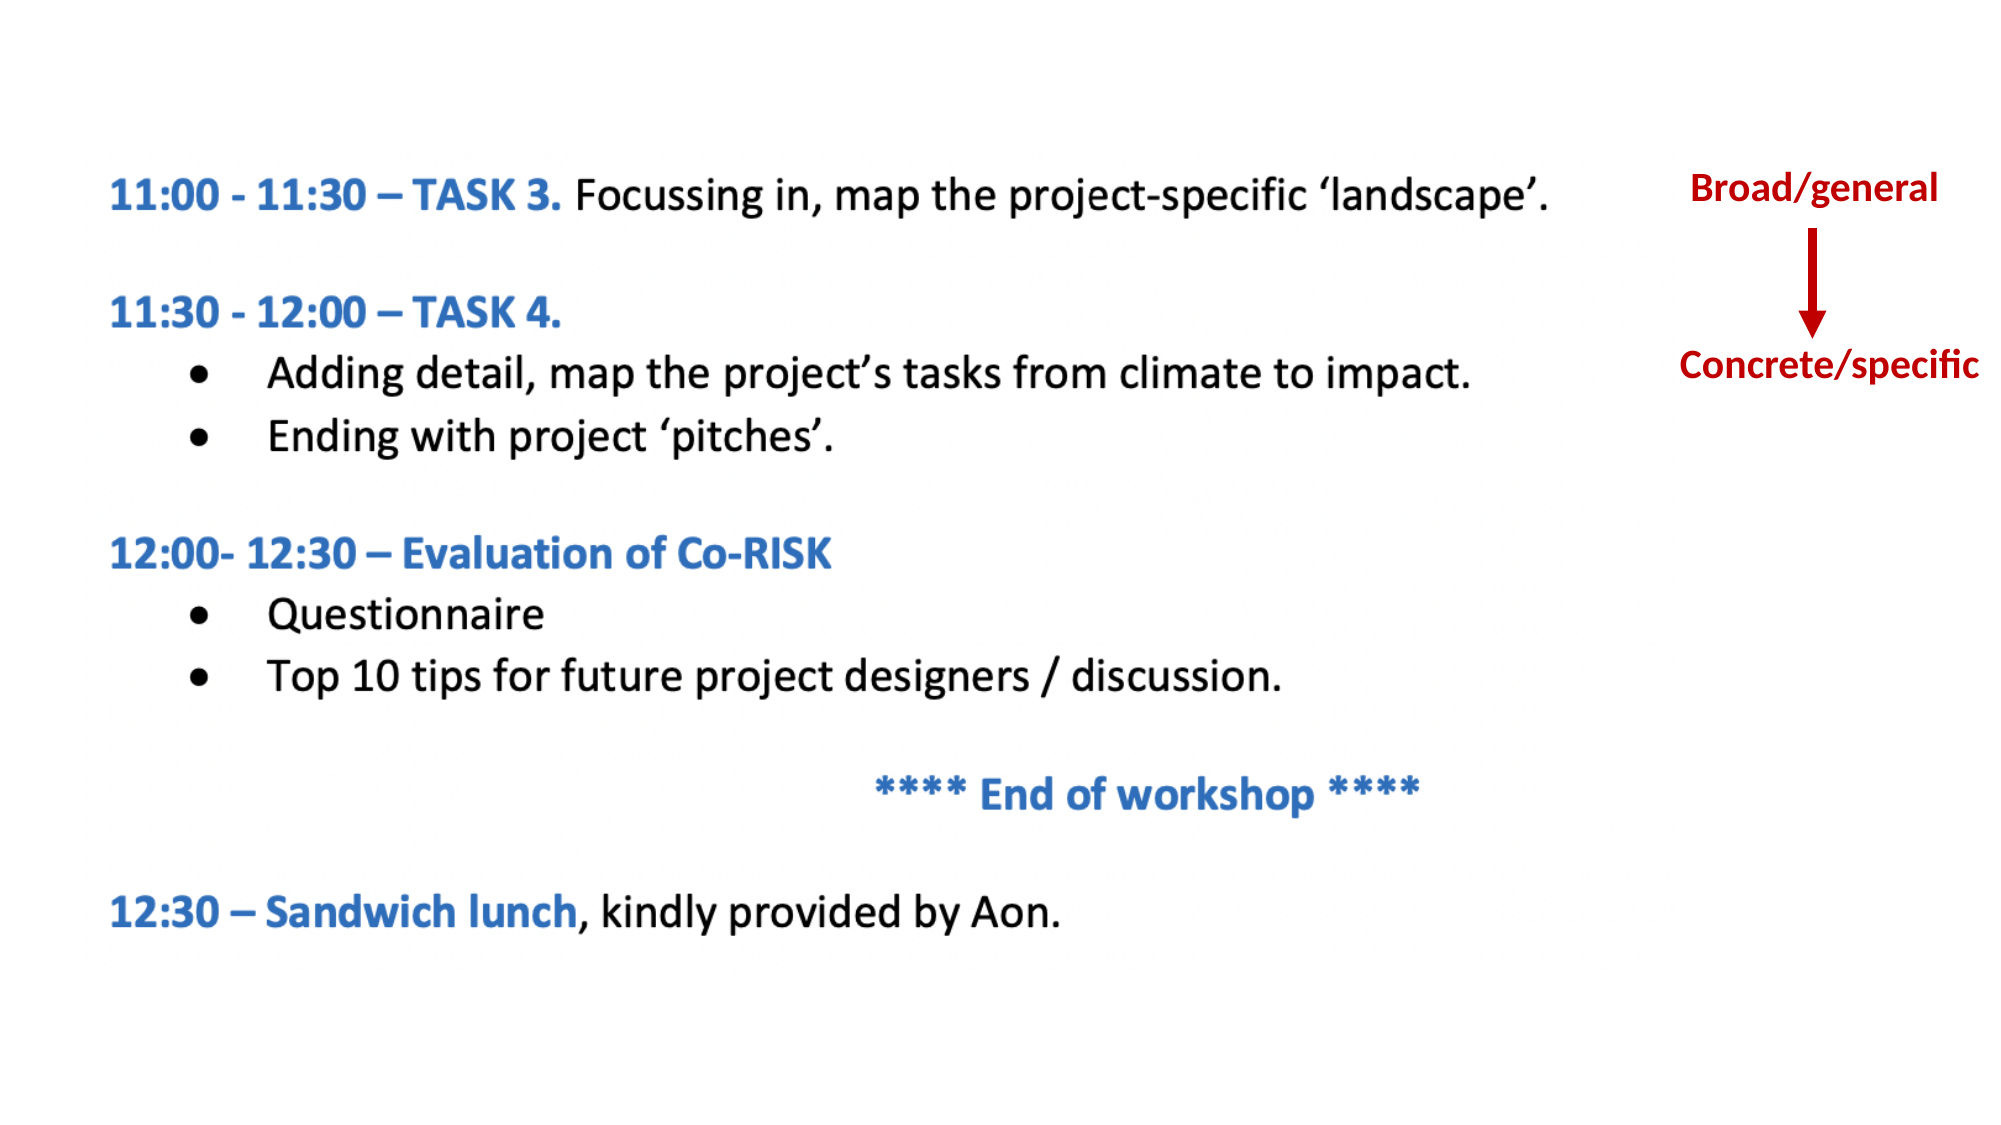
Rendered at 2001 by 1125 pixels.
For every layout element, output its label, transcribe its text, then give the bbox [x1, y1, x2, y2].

text_box Broad/general [1676, 152, 2000, 218]
text_box Concrete/specific [1676, 329, 2000, 395]
picture [83, 152, 1676, 973]
